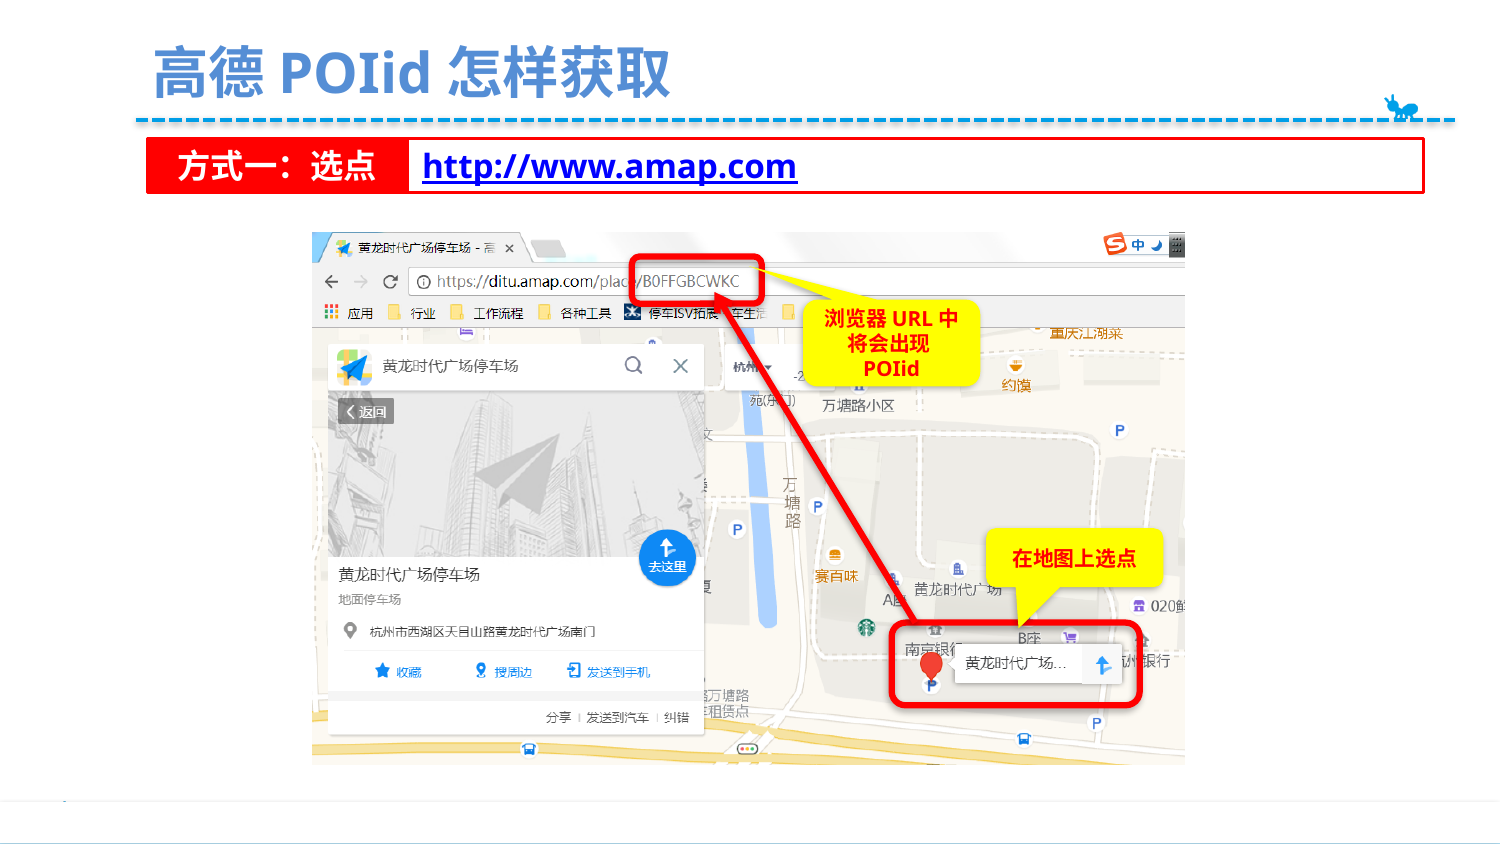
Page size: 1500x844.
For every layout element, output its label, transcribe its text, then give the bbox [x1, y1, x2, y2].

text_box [714, 291, 916, 623]
text_box 方式一：选点 [147, 138, 407, 193]
title 高德POIid怎样获取 [135, 21, 1452, 121]
picture [312, 232, 1186, 765]
text_box http://www.amap.com [407, 138, 1424, 193]
